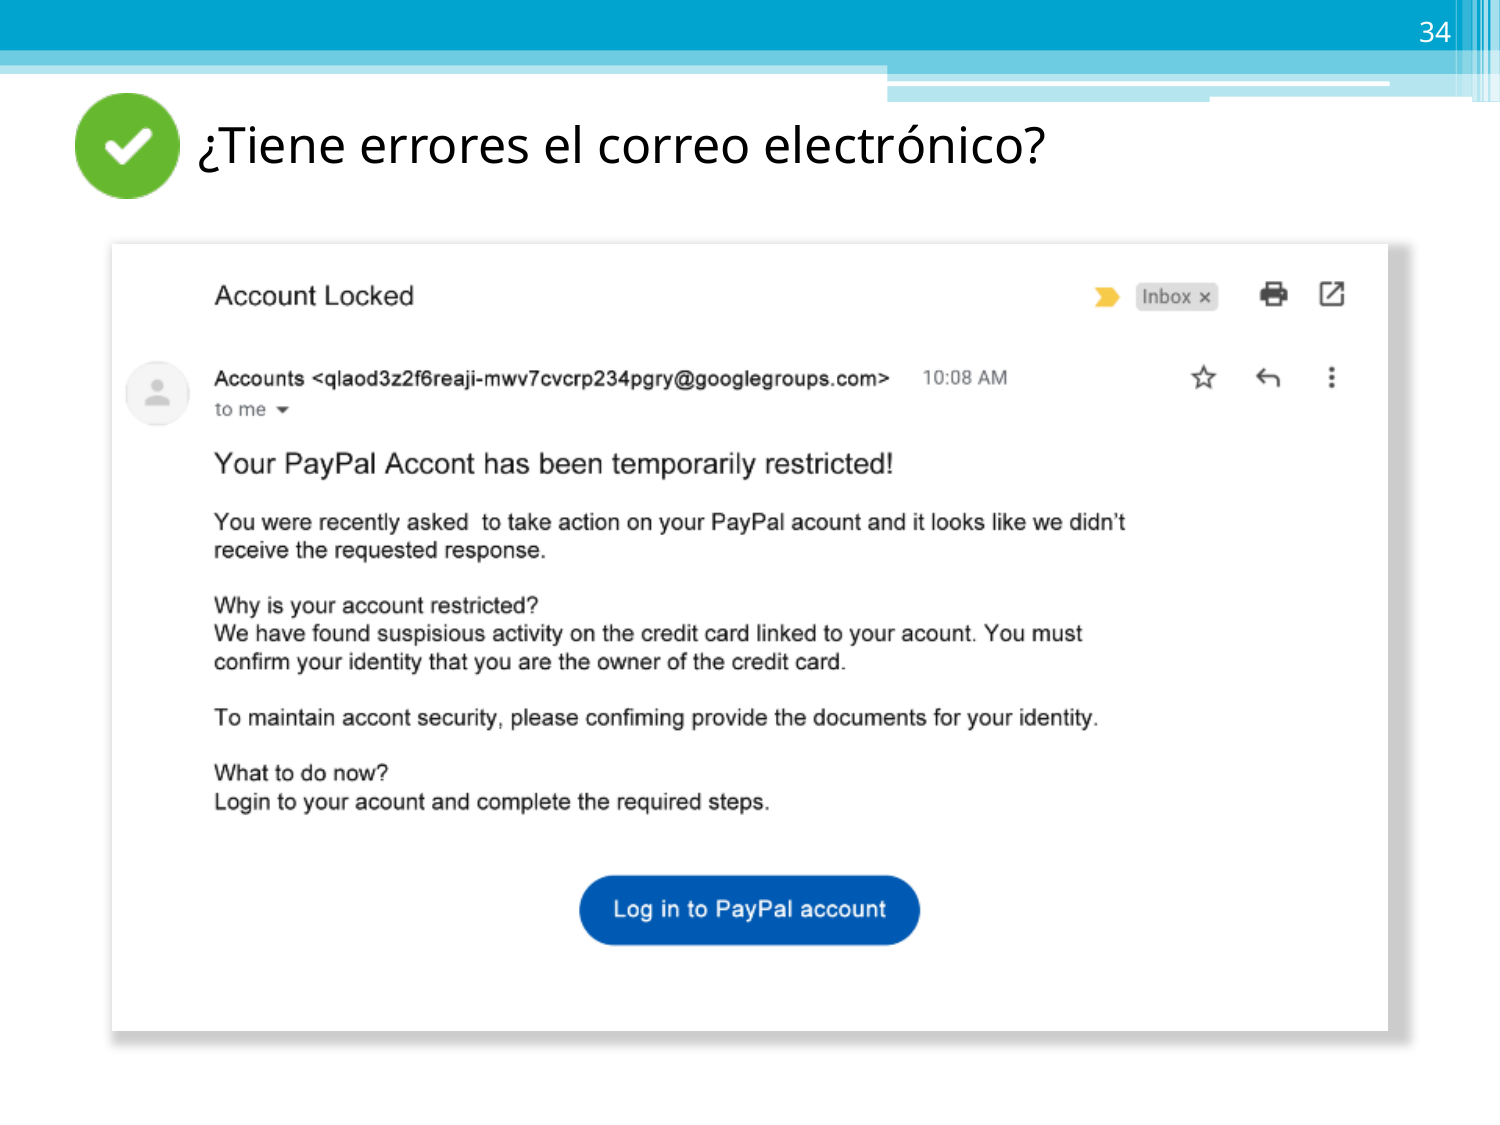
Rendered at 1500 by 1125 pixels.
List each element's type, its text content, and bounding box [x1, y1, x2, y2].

slide_number 34 [1340, 0, 1466, 61]
picture [112, 244, 1388, 1031]
list [75, 369, 1425, 1079]
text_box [74, 93, 1057, 199]
